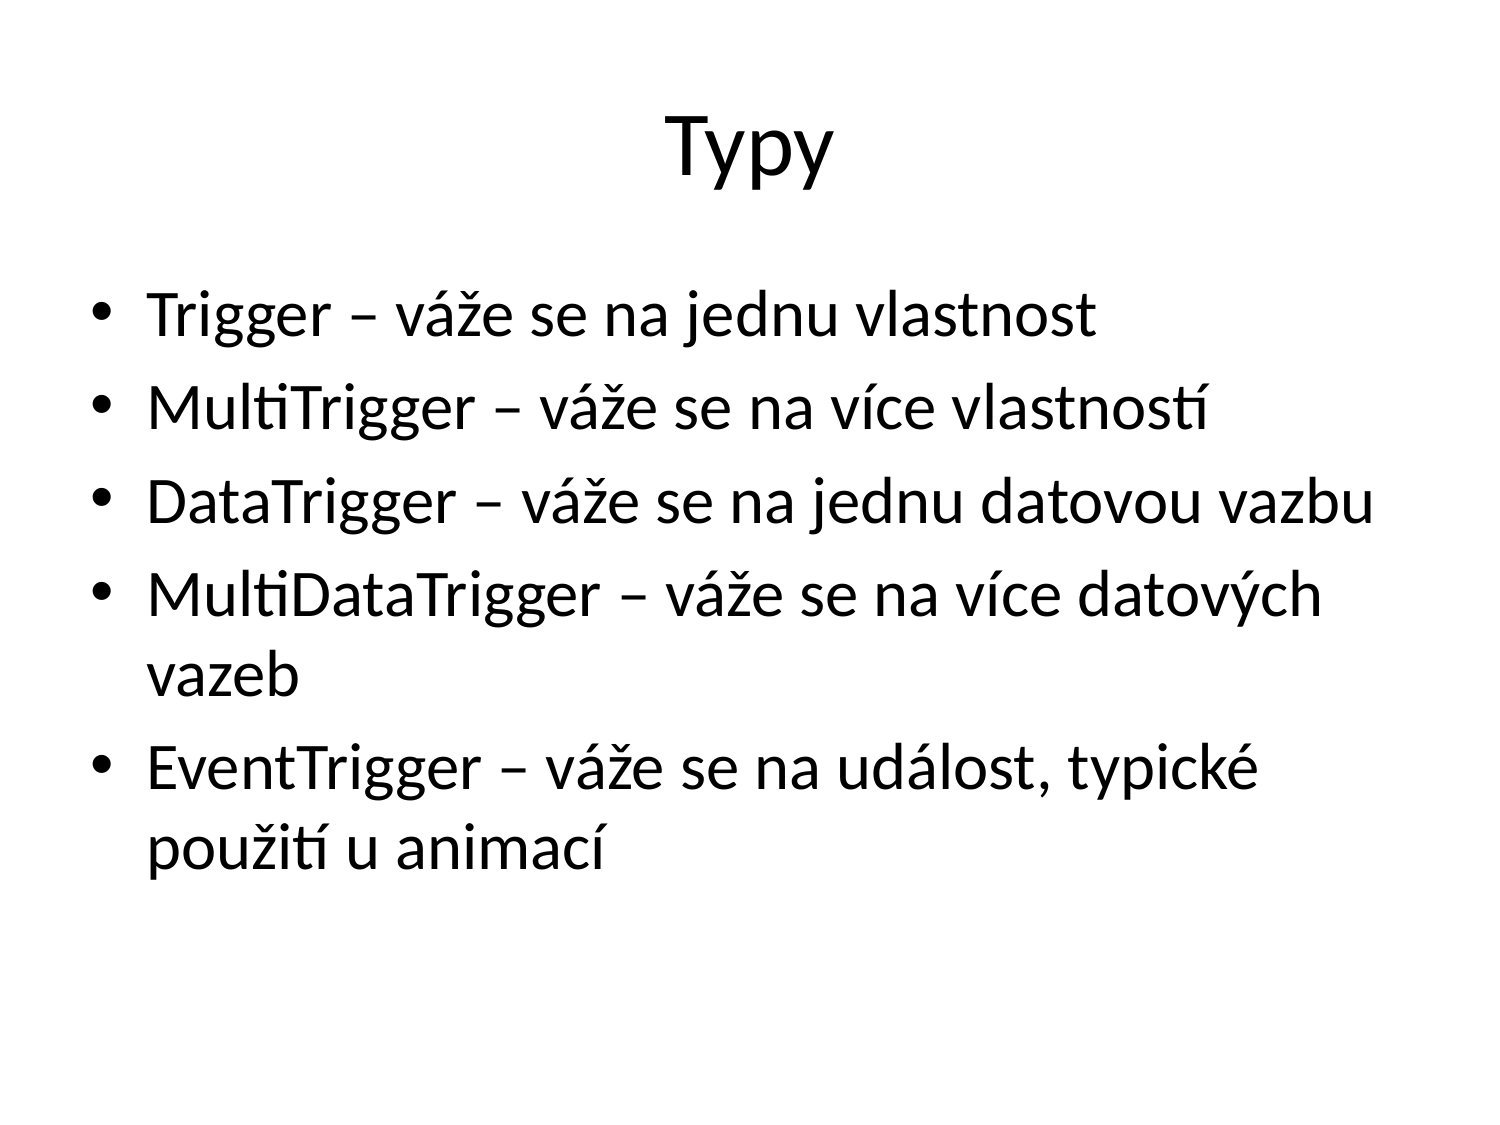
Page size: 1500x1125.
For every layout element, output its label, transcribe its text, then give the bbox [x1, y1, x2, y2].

title Typy [75, 45, 1425, 233]
list Trigger – váže se na jednu vlastnost MultiTrigger – váže se na více vlastností DataTrigger – váže se na jednu datovou vazbu MultiDataTrigger – váže se na více datových vazeb EventTrigger – váže se na událost, typické použití u animací [75, 262, 1425, 1005]
